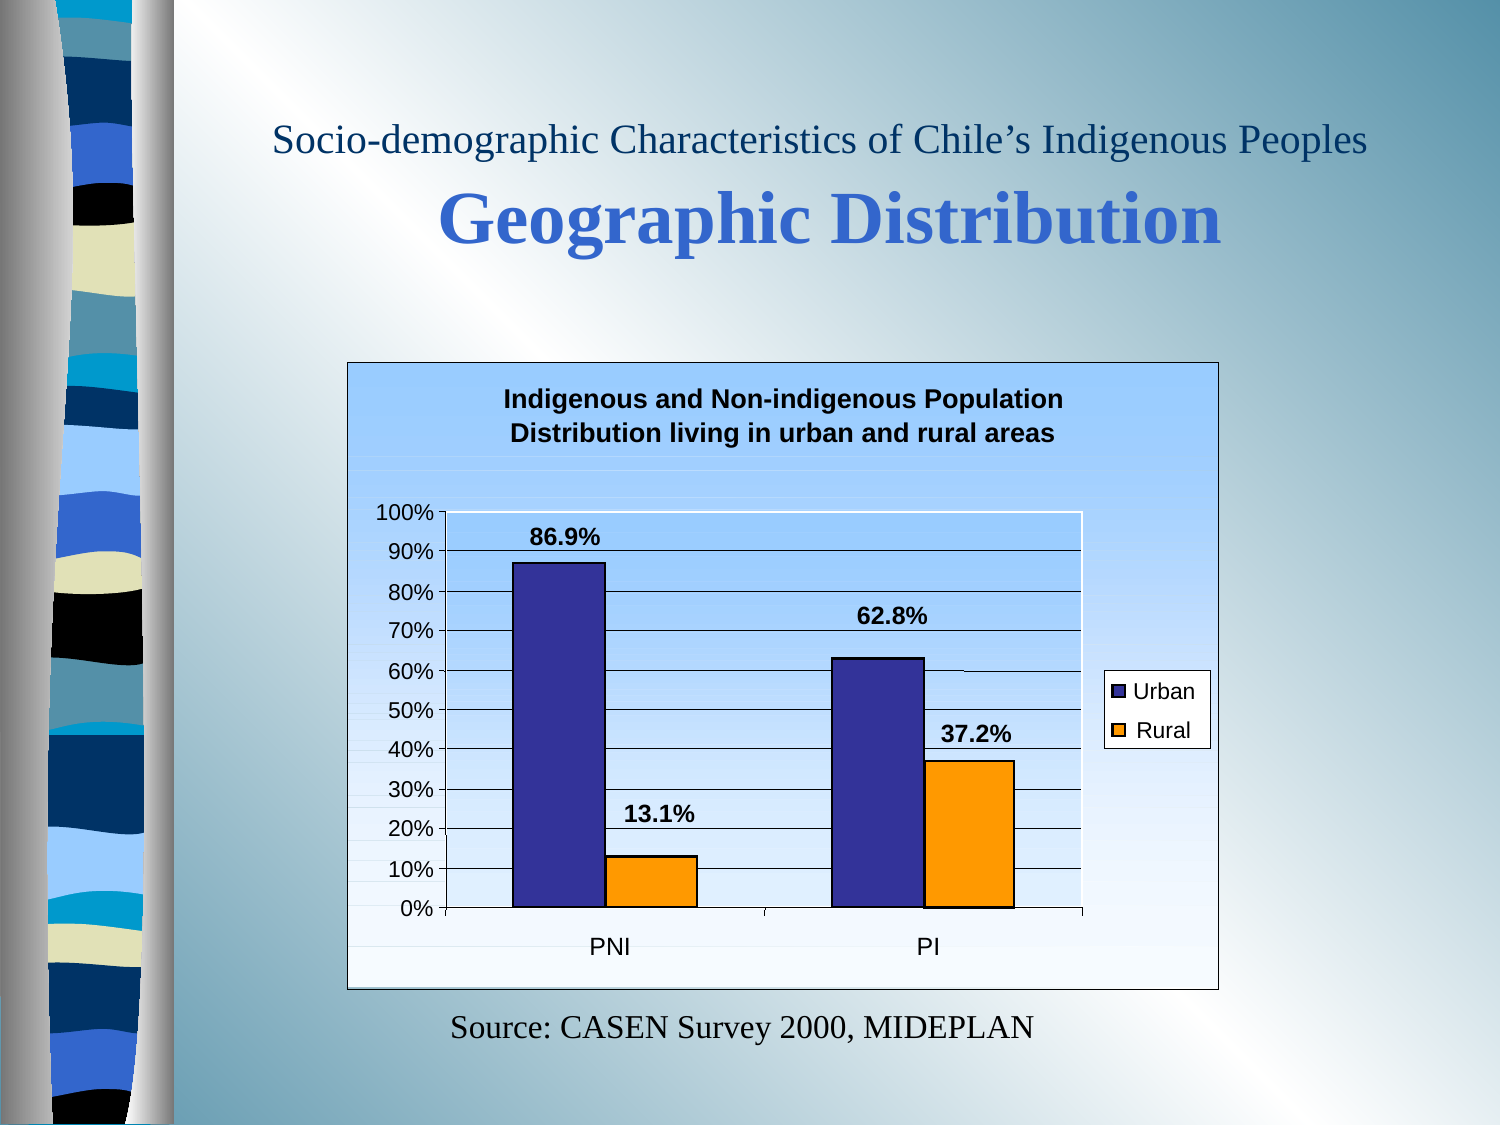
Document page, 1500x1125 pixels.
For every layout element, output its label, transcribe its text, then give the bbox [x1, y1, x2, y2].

text_box Source: CASEN Survey 2000, MIDEPLAN [435, 1007, 1051, 1053]
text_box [337, 352, 1230, 1000]
title Socio-demographic Characteristics of Chile’s Indigenous Peoples Geographic Distribution [192, 74, 1468, 263]
